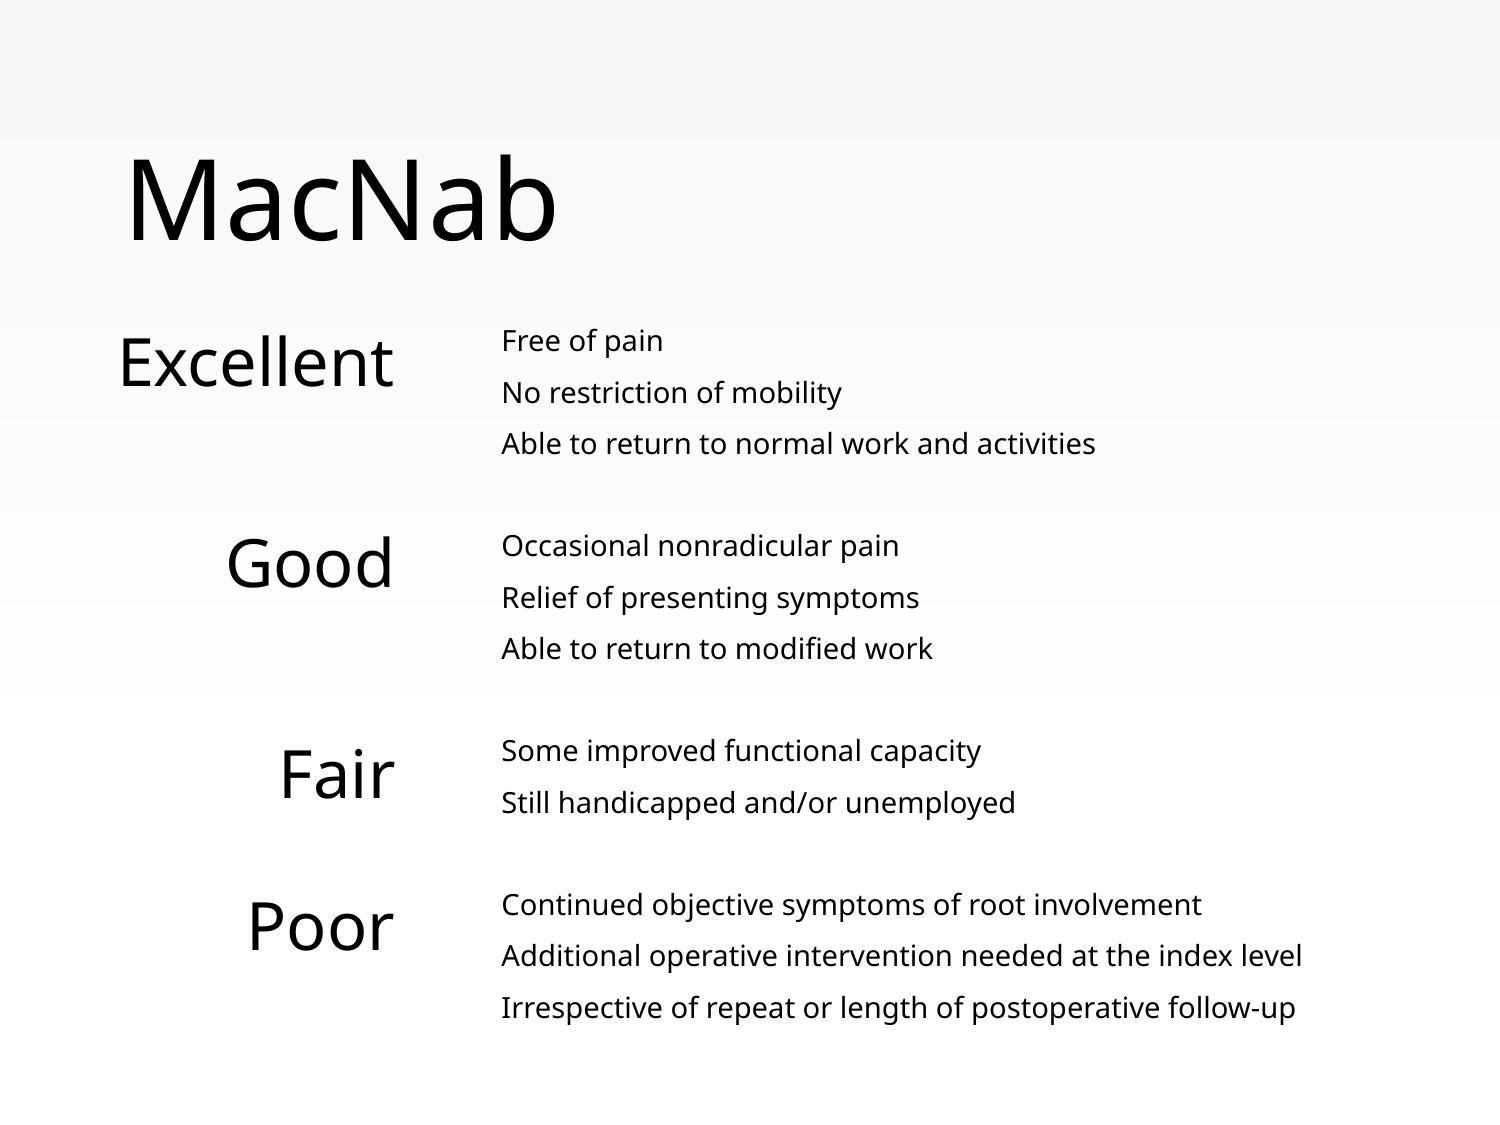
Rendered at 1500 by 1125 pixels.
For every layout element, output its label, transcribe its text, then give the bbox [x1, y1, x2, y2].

text_box Poor [0, 876, 411, 972]
title MacNab [108, 101, 1424, 290]
list Free of pain No restriction of mobility Able to return to normal work and activities Occasional nonradicular pain Relief of presenting symptoms Able to return to modified work Some improved functional capacity Still handicapped and/or unemployed Continued objective symptoms of root involvement Additional operative intervention needed at the index level Irrespective of repeat or length of postoperative follow-up [411, 304, 1500, 1102]
text_box Excellent [0, 311, 411, 407]
text_box Fair [0, 724, 411, 819]
text_box Good [0, 513, 411, 609]
